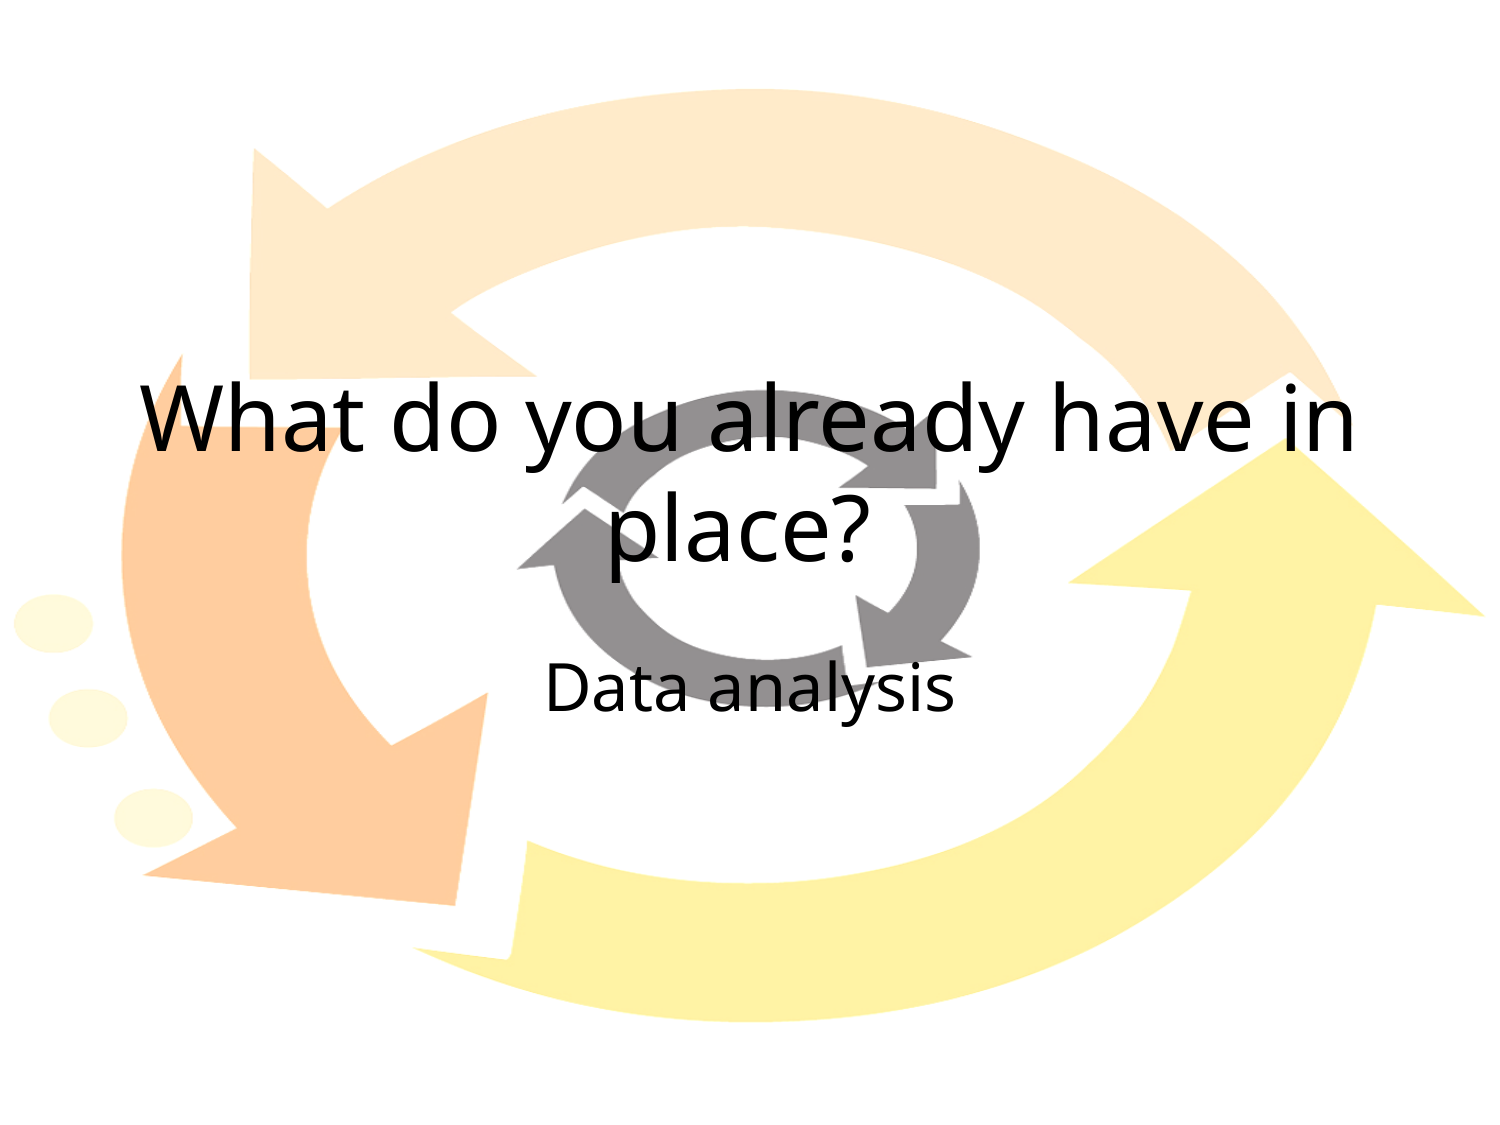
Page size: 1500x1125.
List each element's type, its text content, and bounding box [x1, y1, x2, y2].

subtitle Data analysis [224, 637, 1276, 926]
title What do you already have in place? [112, 349, 1388, 591]
